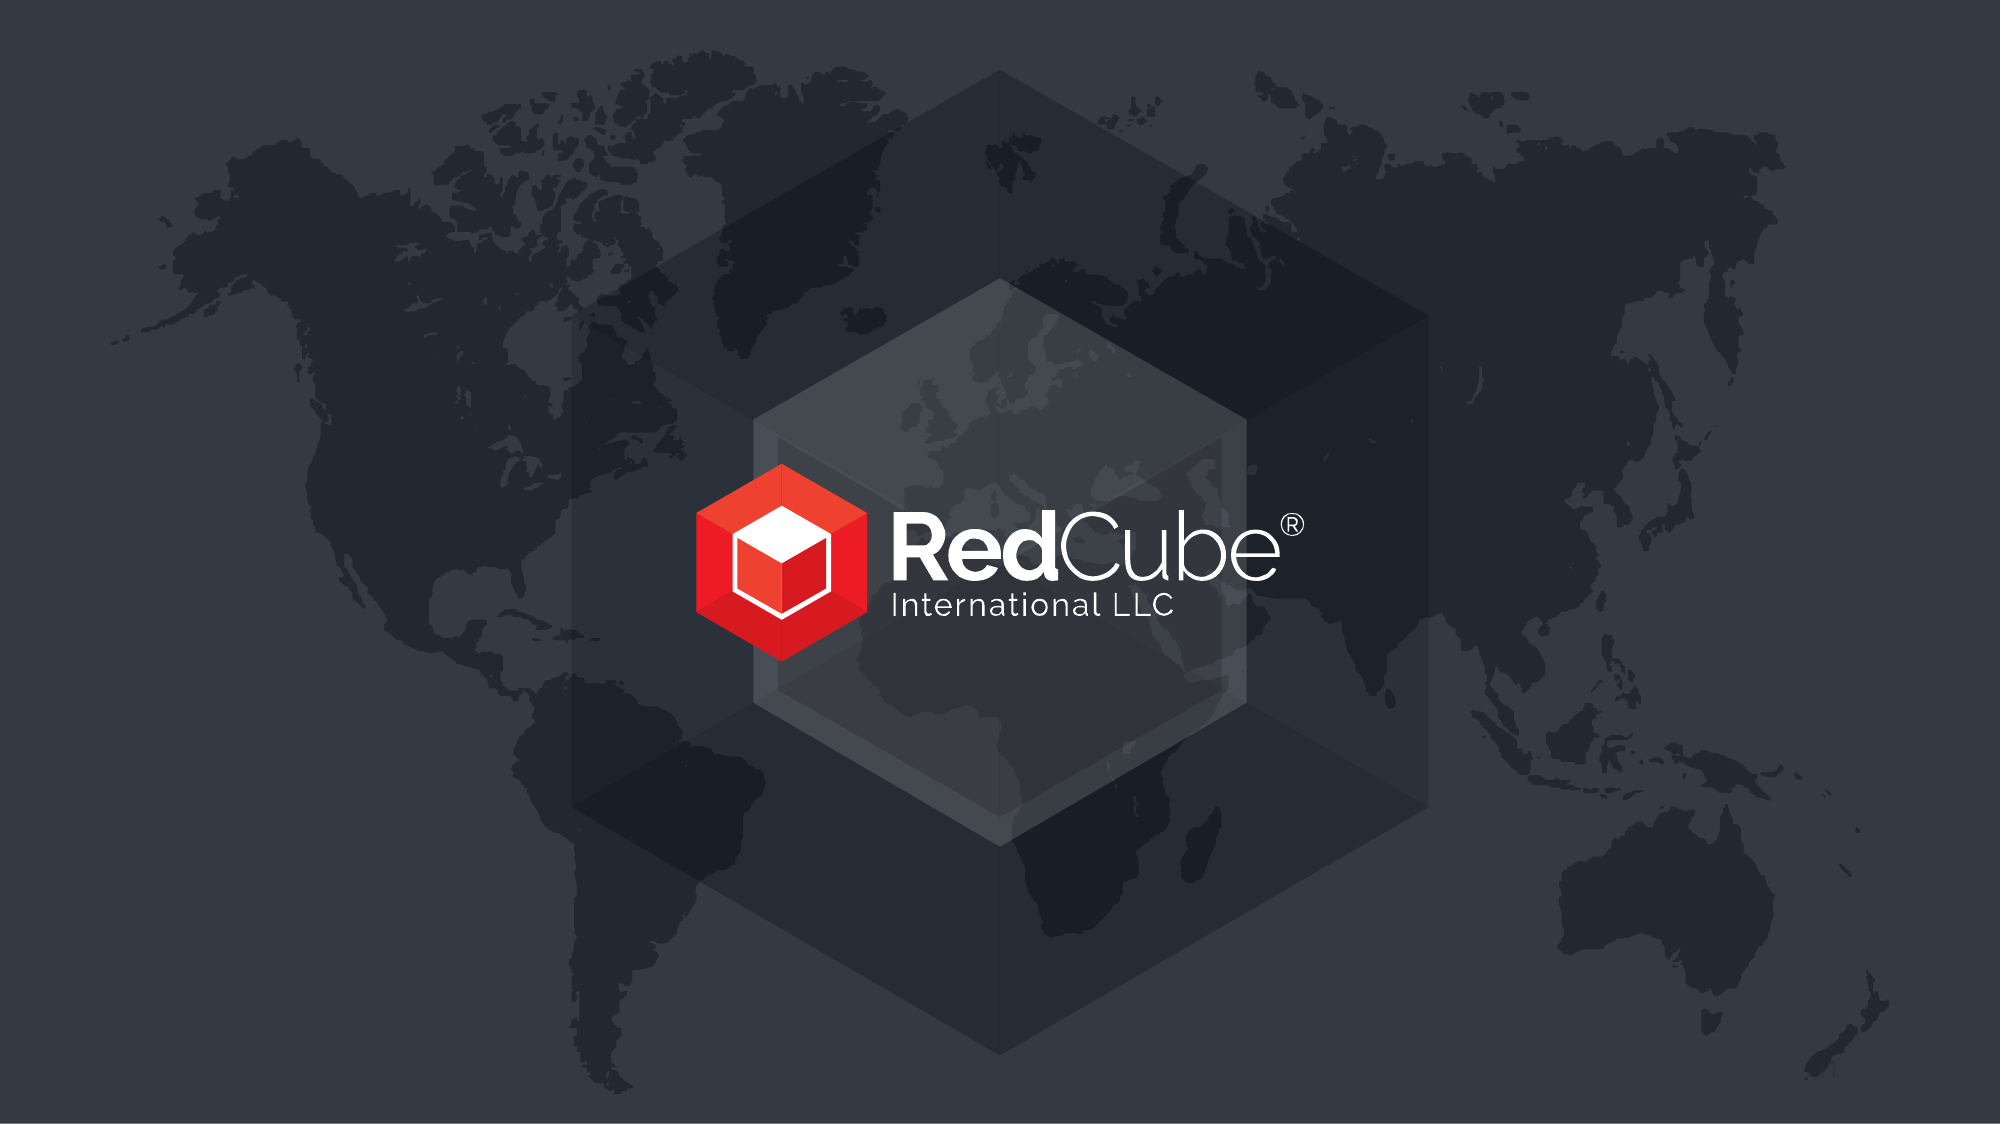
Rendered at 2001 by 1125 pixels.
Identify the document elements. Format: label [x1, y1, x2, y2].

text_box [110, 50, 1890, 1094]
text_box [0, 0, 2000, 1125]
text_box [571, 69, 1429, 1056]
text_box [695, 463, 1305, 662]
